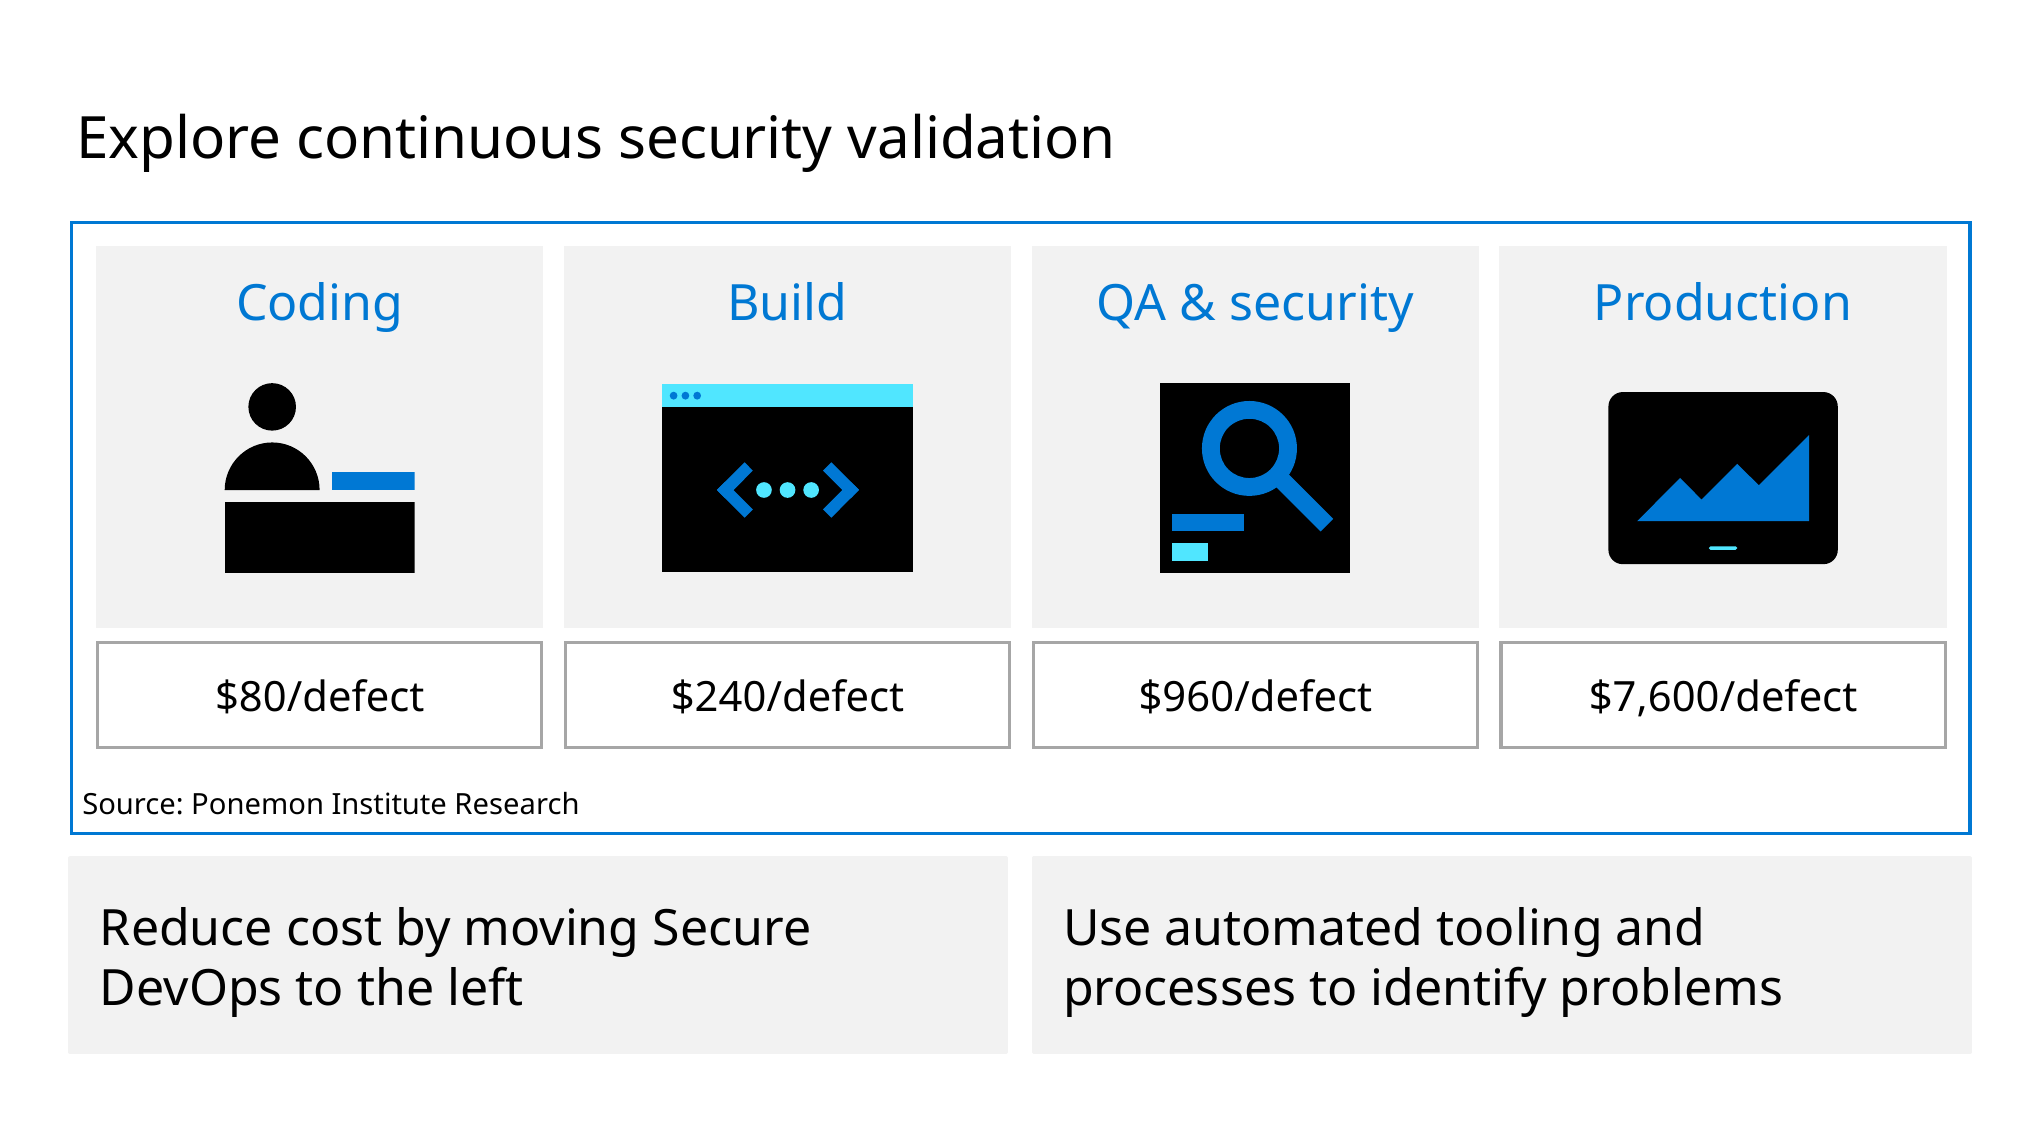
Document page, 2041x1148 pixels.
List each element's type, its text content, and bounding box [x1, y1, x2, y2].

text_box $960/defect [1033, 642, 1478, 748]
text_box [71, 222, 1971, 834]
text_box Reduce cost by moving Secure DevOps to the left [70, 857, 1007, 1053]
text_box $80/defect [97, 642, 542, 748]
text_box $240/defect [565, 642, 1010, 748]
text_box Coding [97, 247, 542, 627]
text_box Use automated tooling and processes to identify problems [1033, 857, 1971, 1053]
picture [1608, 391, 1839, 565]
text_box Source: Ponemon Institute Research [67, 778, 595, 828]
text_box QA & security [1033, 247, 1478, 627]
picture [224, 382, 415, 574]
text_box Production [1500, 247, 1946, 627]
title Explore continuous security validation [76, 103, 1969, 172]
picture [661, 383, 914, 573]
text_box Build [565, 247, 1010, 627]
picture [1160, 382, 1351, 574]
text_box $7,600/defect [1500, 642, 1946, 748]
